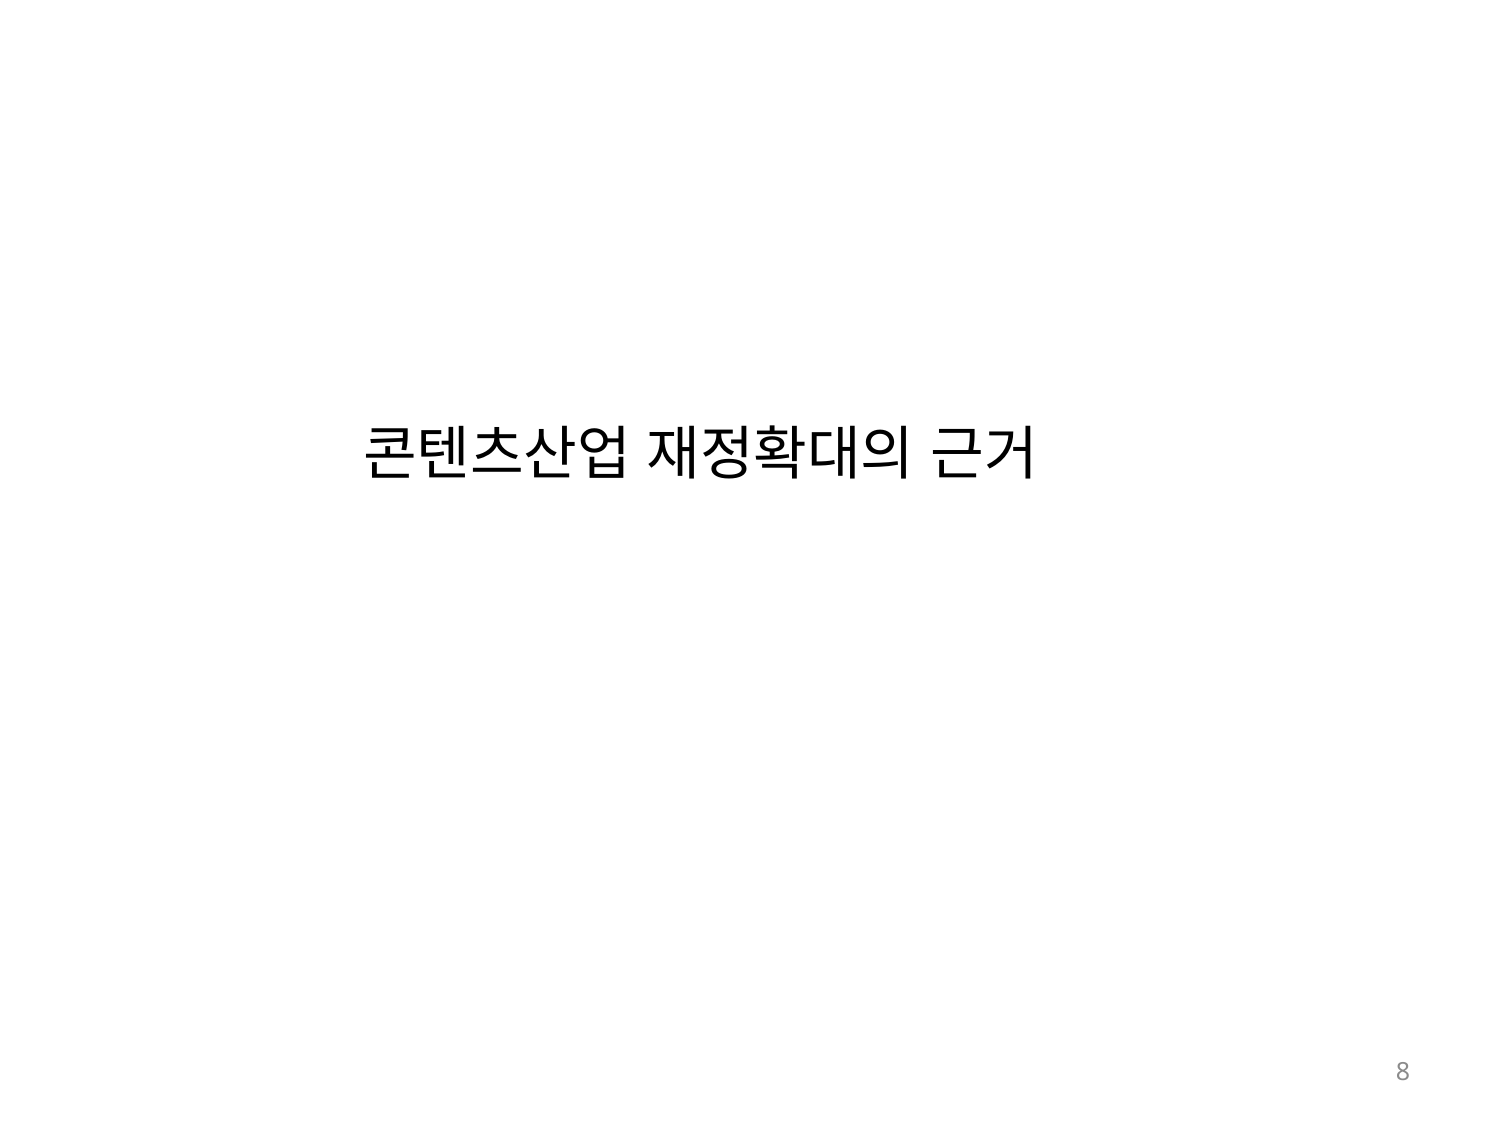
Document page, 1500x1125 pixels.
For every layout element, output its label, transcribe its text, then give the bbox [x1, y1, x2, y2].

slide_number 8 [1074, 1042, 1425, 1103]
text_box 콘텐츠산업 재정확대의 근거 [348, 408, 1176, 494]
